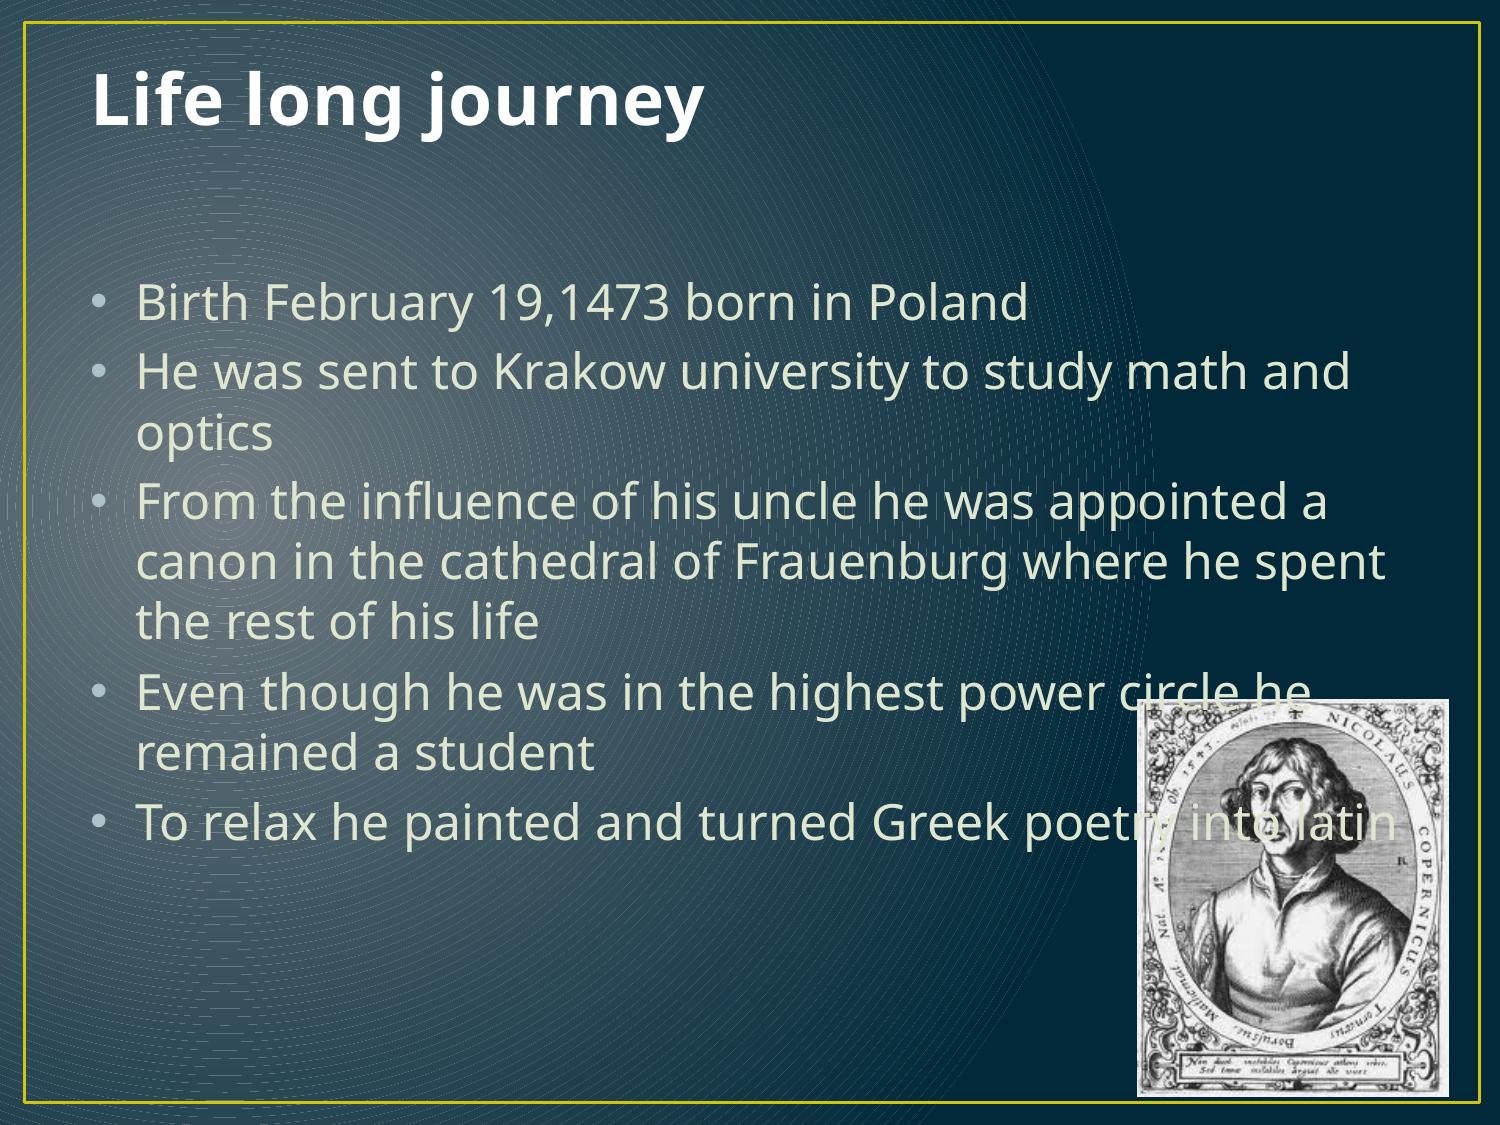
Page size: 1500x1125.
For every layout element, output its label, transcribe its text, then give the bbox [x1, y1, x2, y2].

picture [1137, 699, 1448, 1096]
title Life long journey [75, 45, 1425, 233]
list Birth February 19,1473 born in Poland He was sent to Krakow university to study math and optics From the influence of his uncle he was appointed a canon in the cathedral of Frauenburg where he spent the rest of his life Even though he was in the highest power circle he remained a student To relax he painted and turned Greek poetry into latin [75, 262, 1425, 1005]
